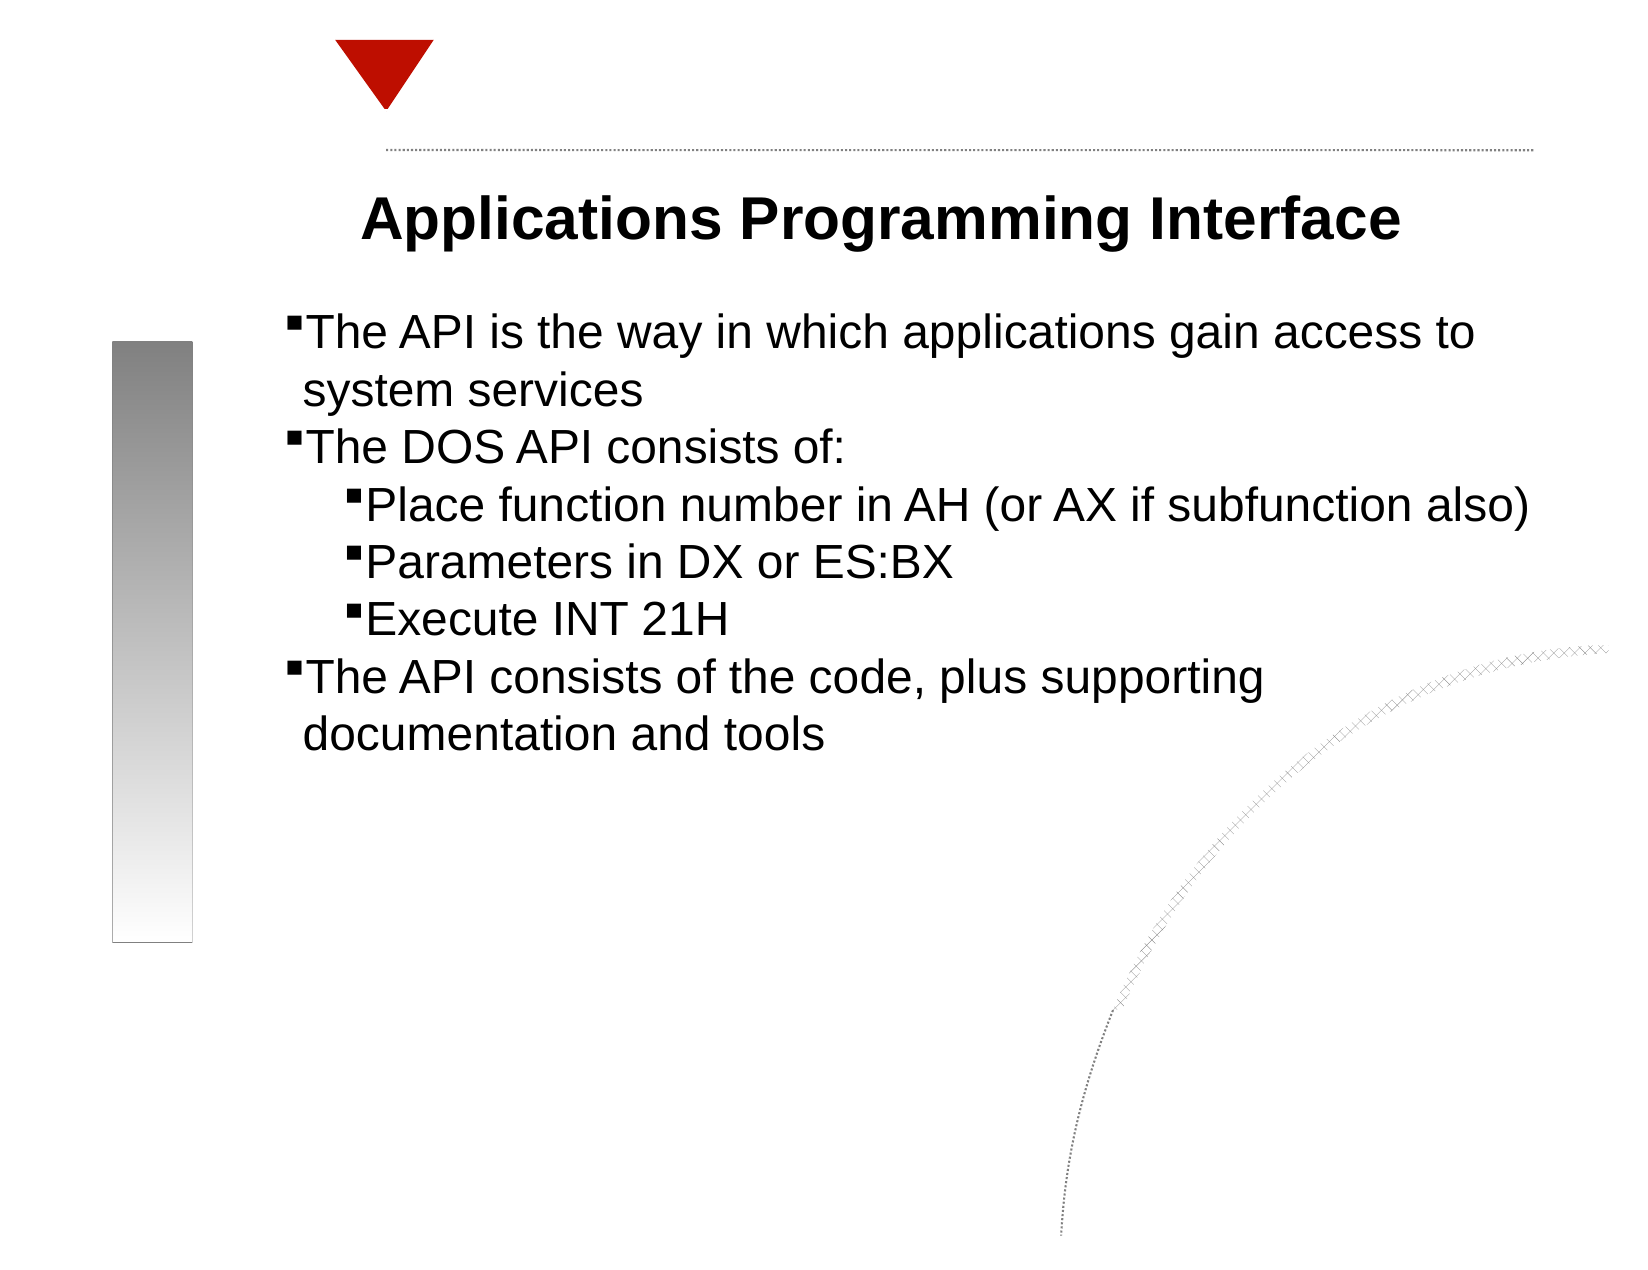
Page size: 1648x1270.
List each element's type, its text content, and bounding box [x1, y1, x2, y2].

text_box The API is the way in which applications gain access to system services The DOS API consists of: Place function number in AH (or AX if subfunction also) Parameters in DX or ES:BX Execute INT 21H The API consists of the code, plus supporting documentation and tools [283, 300, 1582, 761]
text_box Applications Programming Interface [360, 109, 1574, 300]
